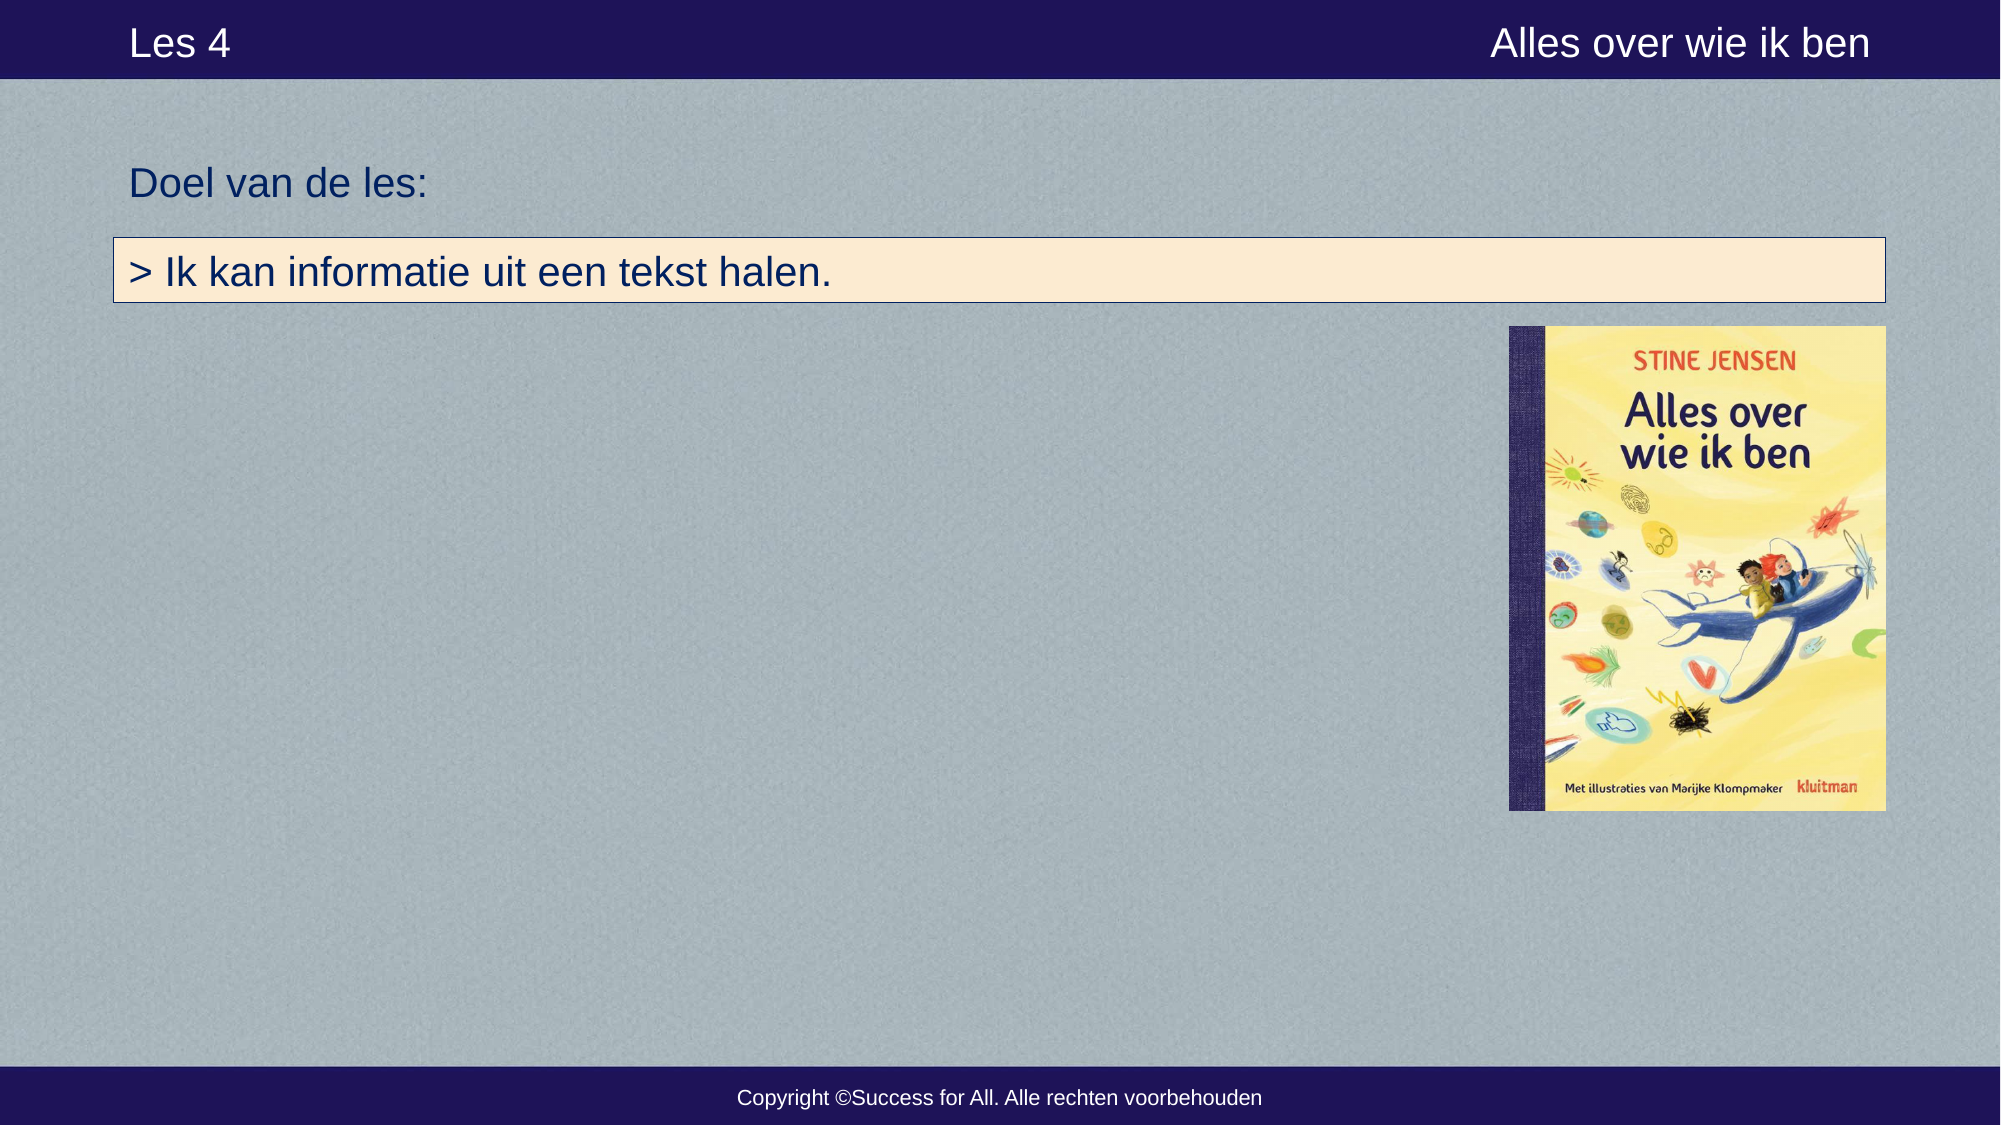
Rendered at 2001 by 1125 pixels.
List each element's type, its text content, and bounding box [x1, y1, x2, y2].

text_box Alles over wie ik ben [999, 8, 1886, 73]
text_box Doel van de les: [113, 148, 1635, 214]
picture [0, 0, 2001, 1125]
text_box > Ik kan informatie uit een tekst halen. [113, 237, 1886, 303]
text_box Les 4 [114, 8, 354, 73]
text_box Copyright ©Success for All. Alle rechten voorbehouden [0, 1076, 2000, 1125]
